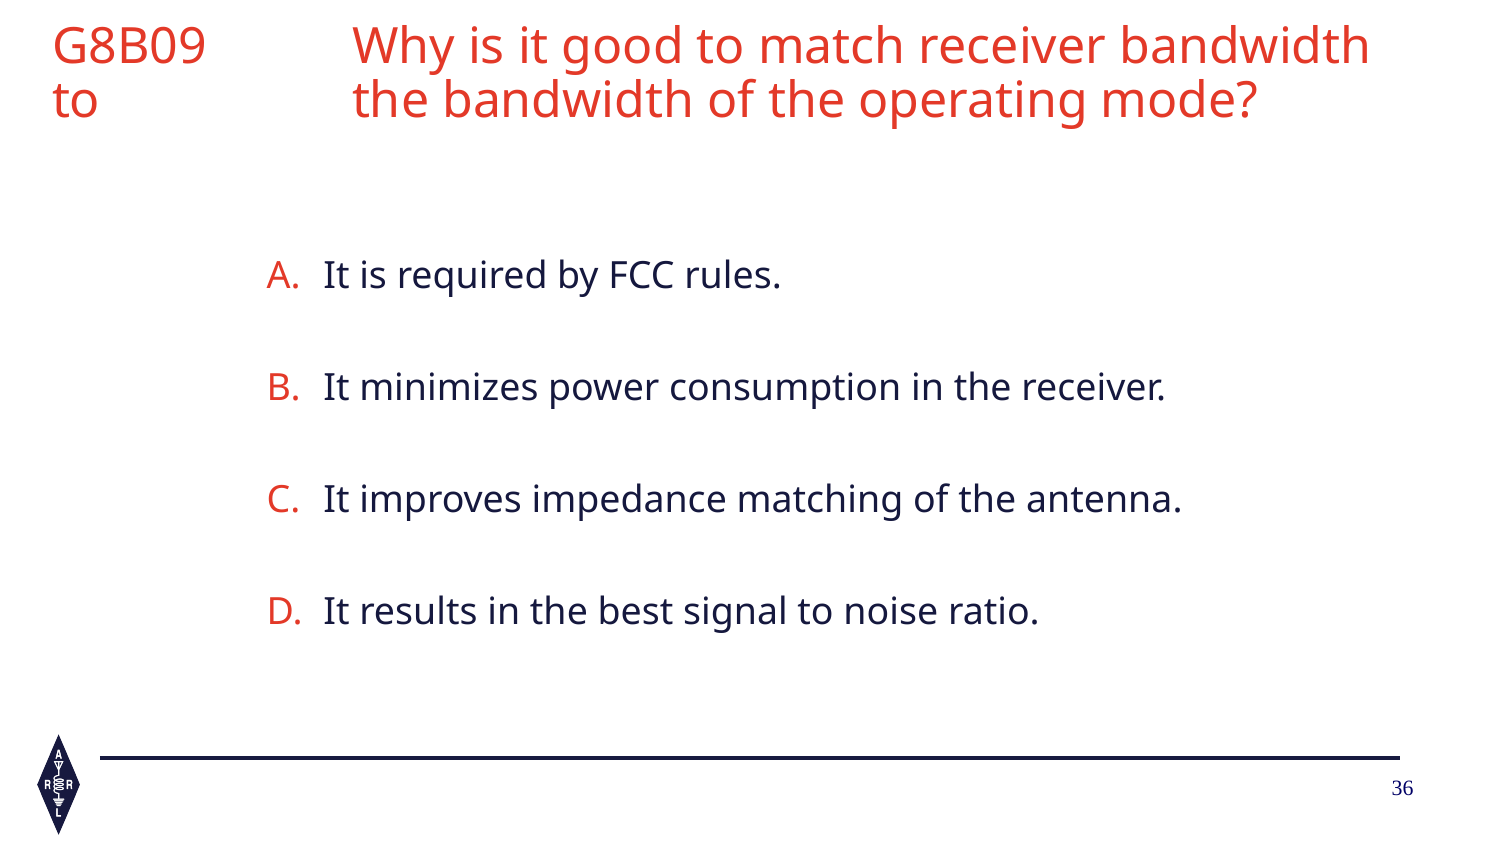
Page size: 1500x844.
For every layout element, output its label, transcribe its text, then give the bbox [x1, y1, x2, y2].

text_box 36 [1353, 768, 1425, 827]
picture [37, 734, 80, 835]
title G8B09 Why is it good to match receiver bandwidth to the bandwidth of the operating mode? [52, 14, 1408, 142]
list It is required by FCC rules. It minimizes power consumption in the receiver. It improves impedance matching of the antenna. It results in the best signal to noise ratio. [266, 249, 1278, 709]
